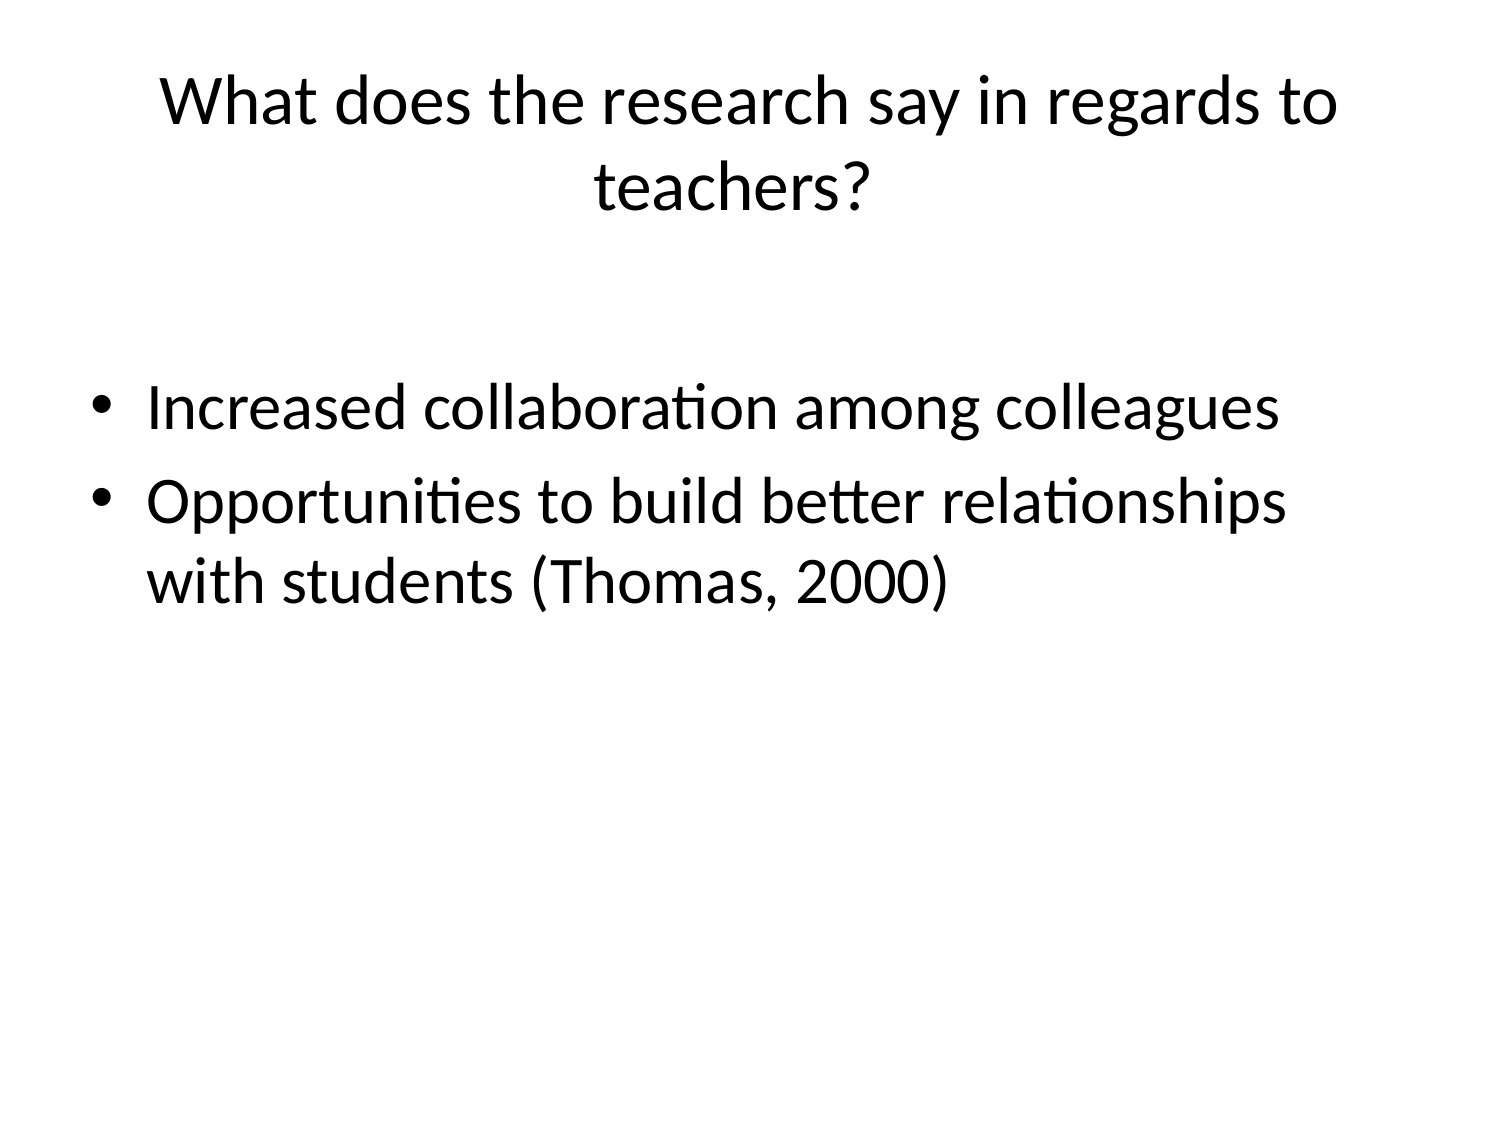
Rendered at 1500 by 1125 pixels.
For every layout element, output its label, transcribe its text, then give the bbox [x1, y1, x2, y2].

list Increased collaboration among colleagues Opportunities to build better relationships with students (Thomas, 2000) [75, 262, 1425, 1005]
title What does the research say in regards to teachers? [75, 45, 1425, 233]
